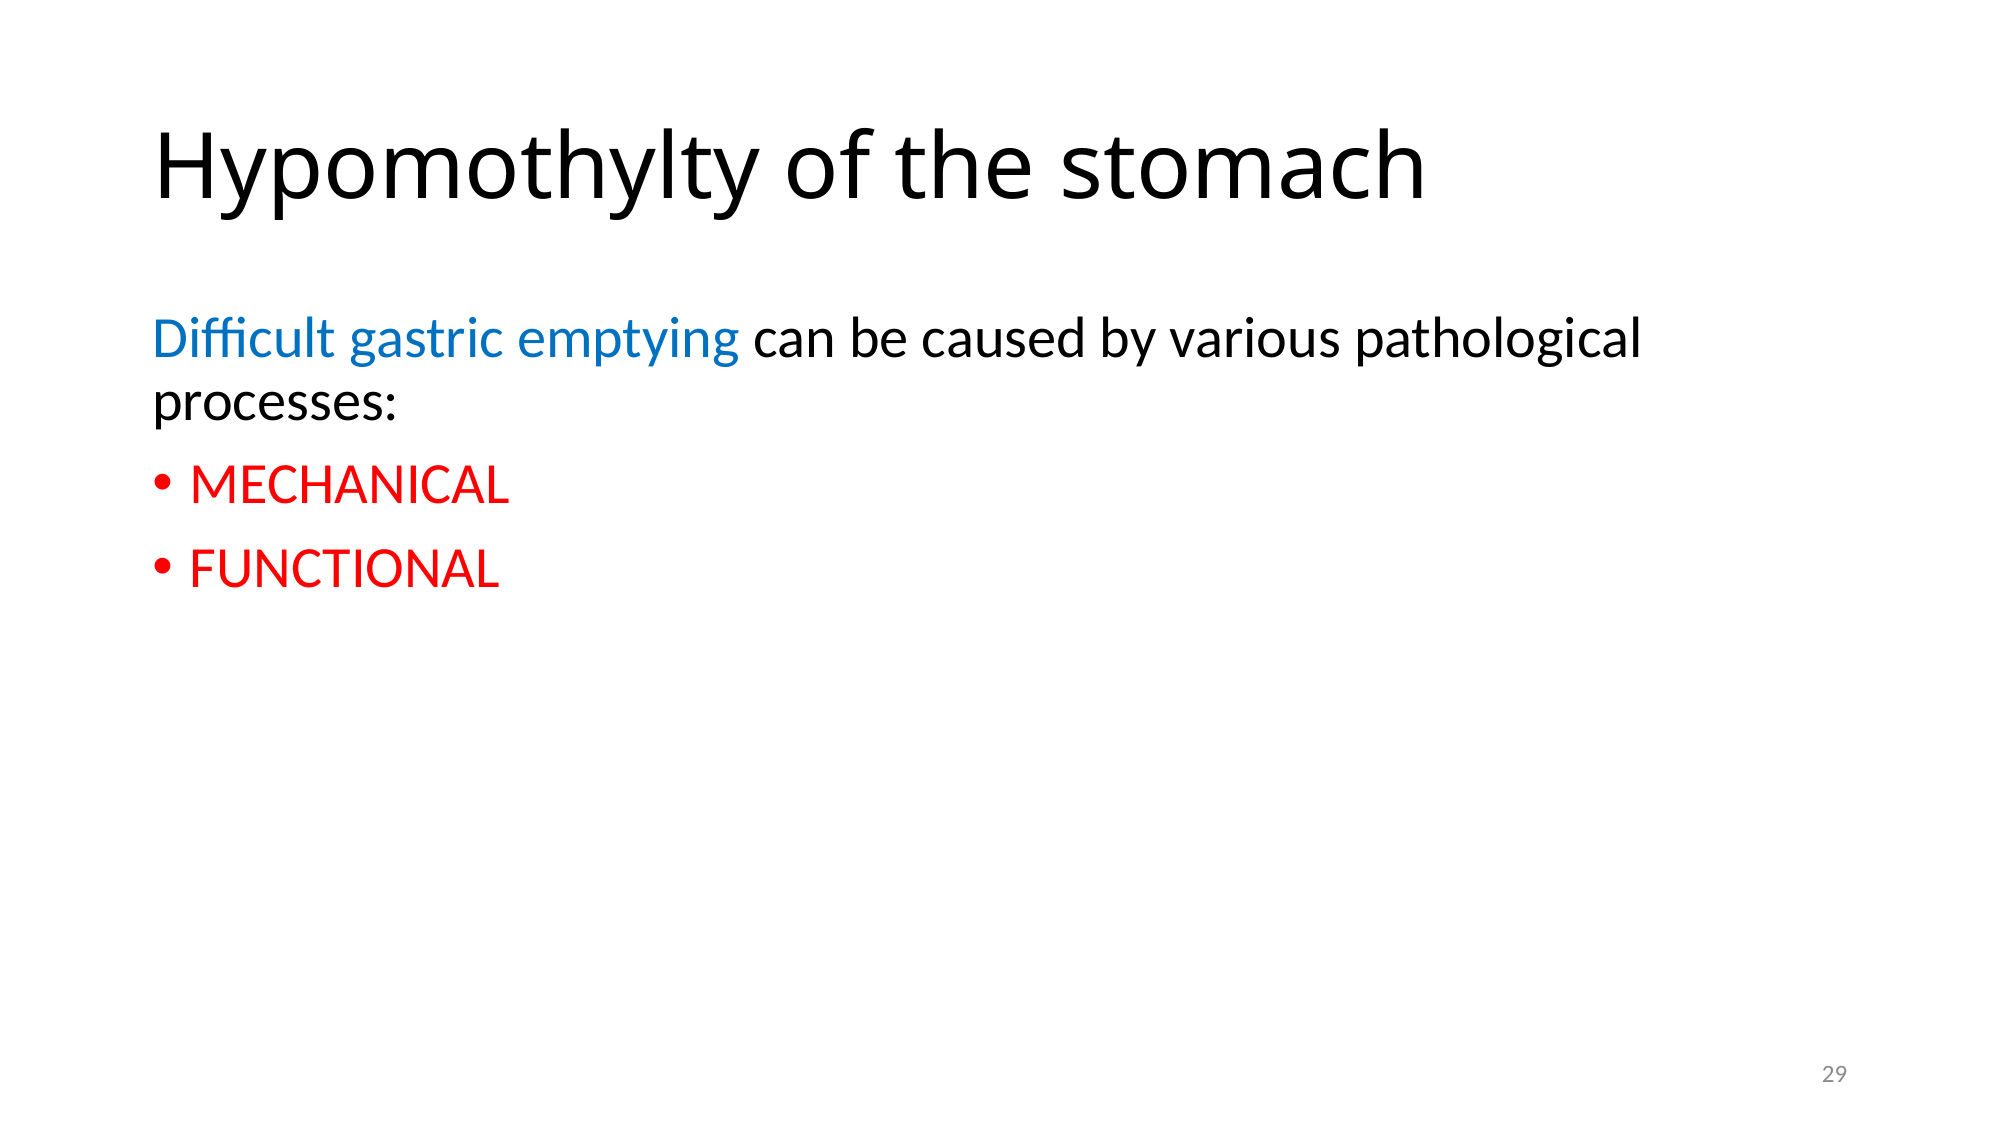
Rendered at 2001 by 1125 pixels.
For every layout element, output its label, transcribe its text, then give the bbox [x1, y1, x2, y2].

list Difficult gastric emptying can be caused by various pathological processes: MECHANICAL FUNCTIONAL [137, 299, 1863, 1014]
title Hypomothylty of the stomach [137, 59, 1863, 278]
slide_number 29 [1412, 1042, 1863, 1103]
